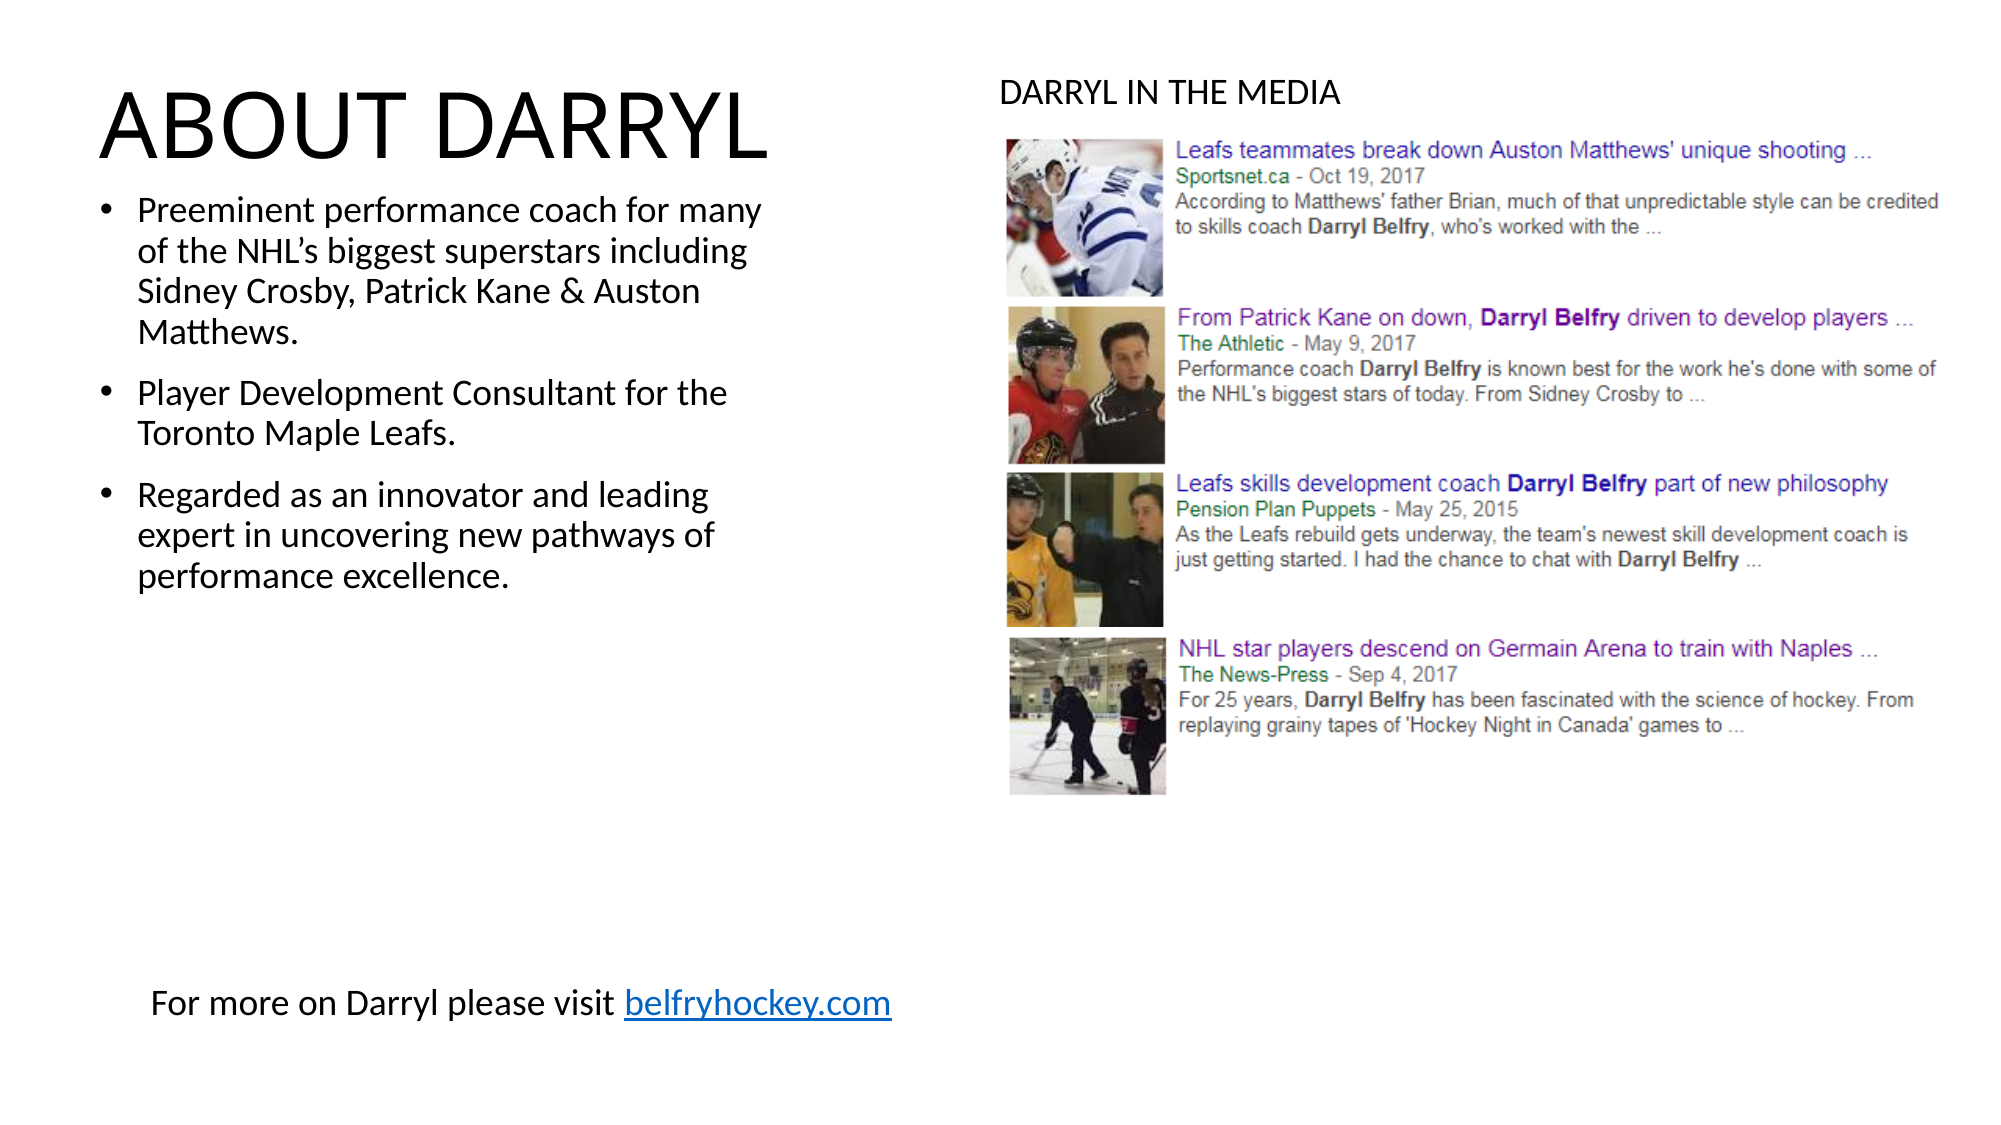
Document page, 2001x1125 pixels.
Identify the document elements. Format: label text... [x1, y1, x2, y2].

text_box DARRYL IN THE MEDIA [984, 59, 1357, 165]
text_box For more on Darryl please visit belfryhockey.com [136, 970, 1084, 1031]
list Preeminent performance coach for many of the NHL’s biggest superstars including Sidney Crosby, Patrick Kane & Auston Matthews. Player Development Consultant for the Toronto Maple Leafs. Regarded as an innovator and leading expert in uncovering new pathways of performance excellence. [84, 182, 787, 748]
picture [999, 130, 1950, 803]
title ABOUT DARRYL [84, 19, 1810, 238]
